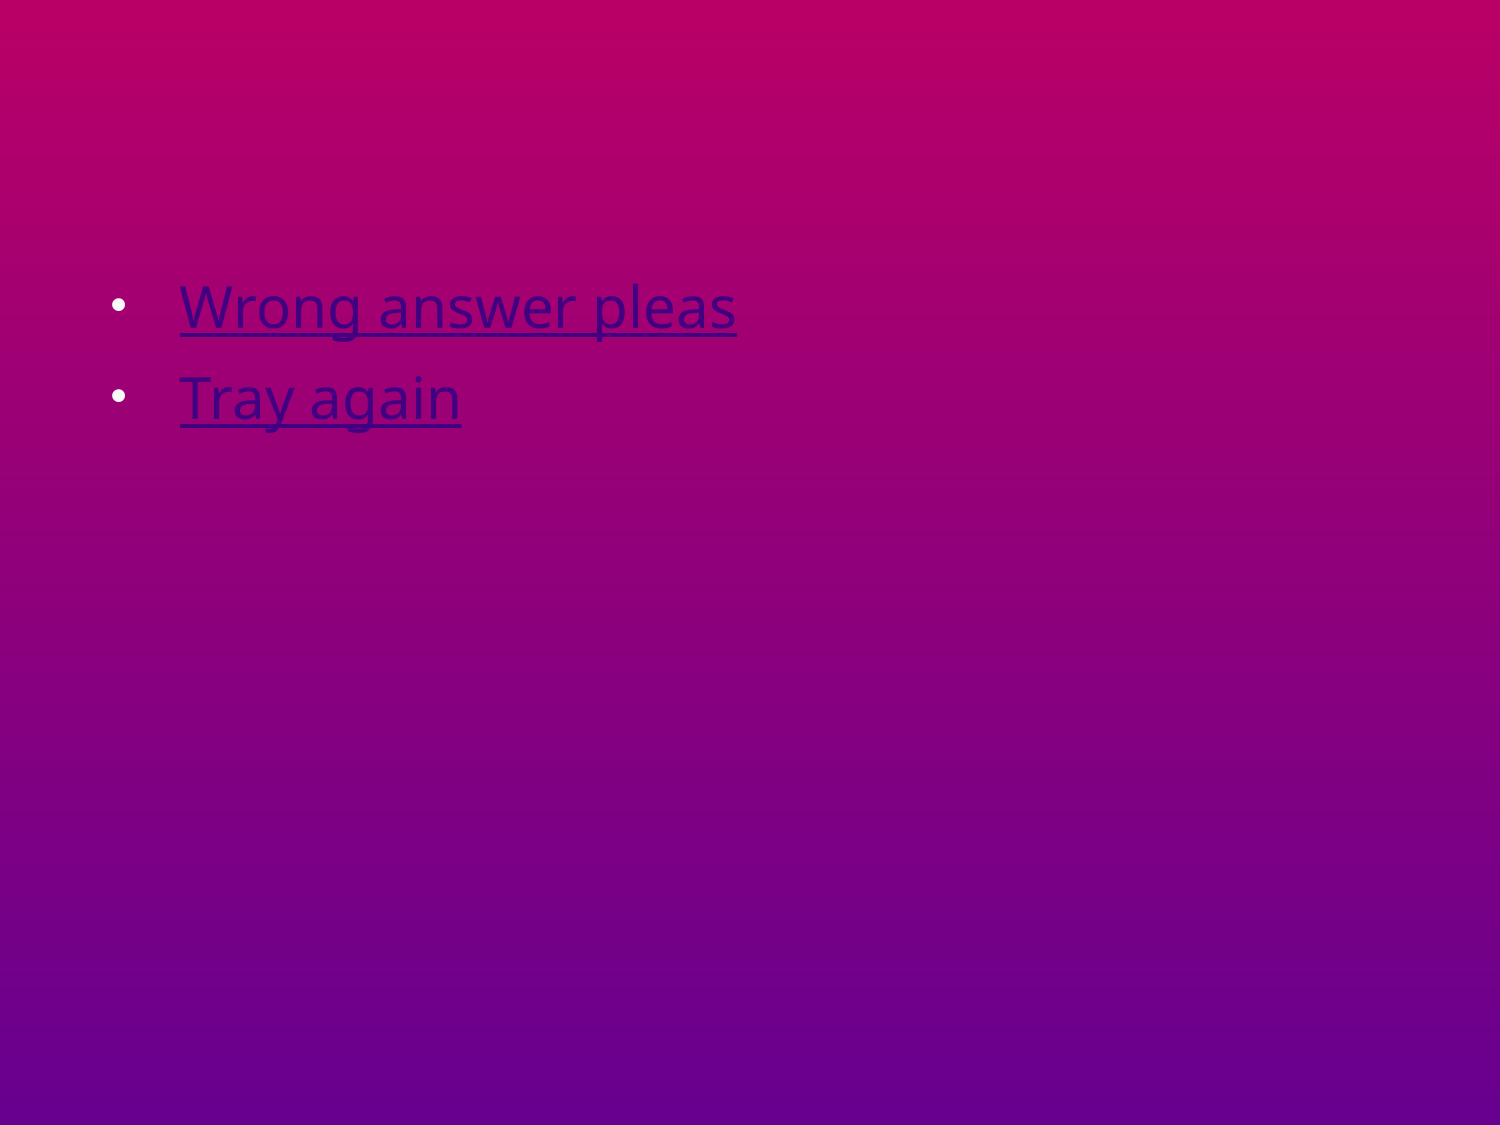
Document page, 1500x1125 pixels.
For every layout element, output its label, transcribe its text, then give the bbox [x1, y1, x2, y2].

list Wrong answer pleas Tray again [75, 262, 1425, 1035]
